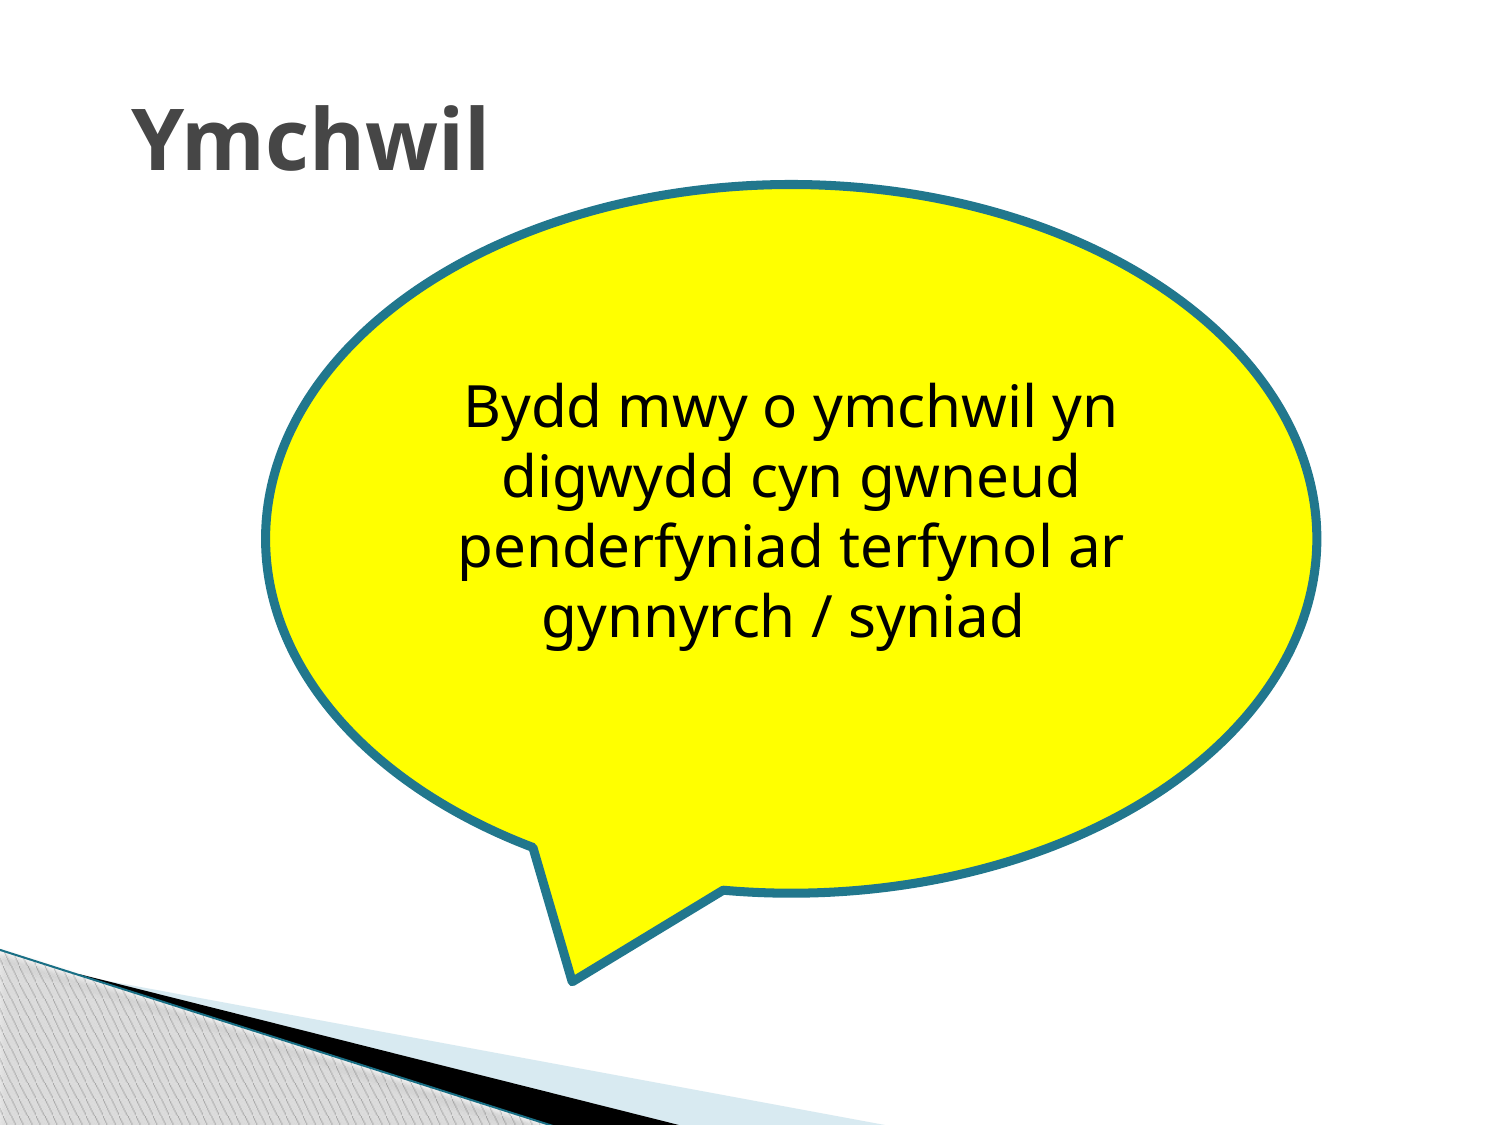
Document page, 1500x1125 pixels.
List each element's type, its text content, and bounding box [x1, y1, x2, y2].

text_box [261, 179, 1322, 987]
text_box Bydd mwy o ymchwil yn digwydd cyn gwneud penderfyniad terfynol ar gynnyrch / syniad [407, 361, 1176, 657]
title Ymchwil [116, 42, 1467, 231]
